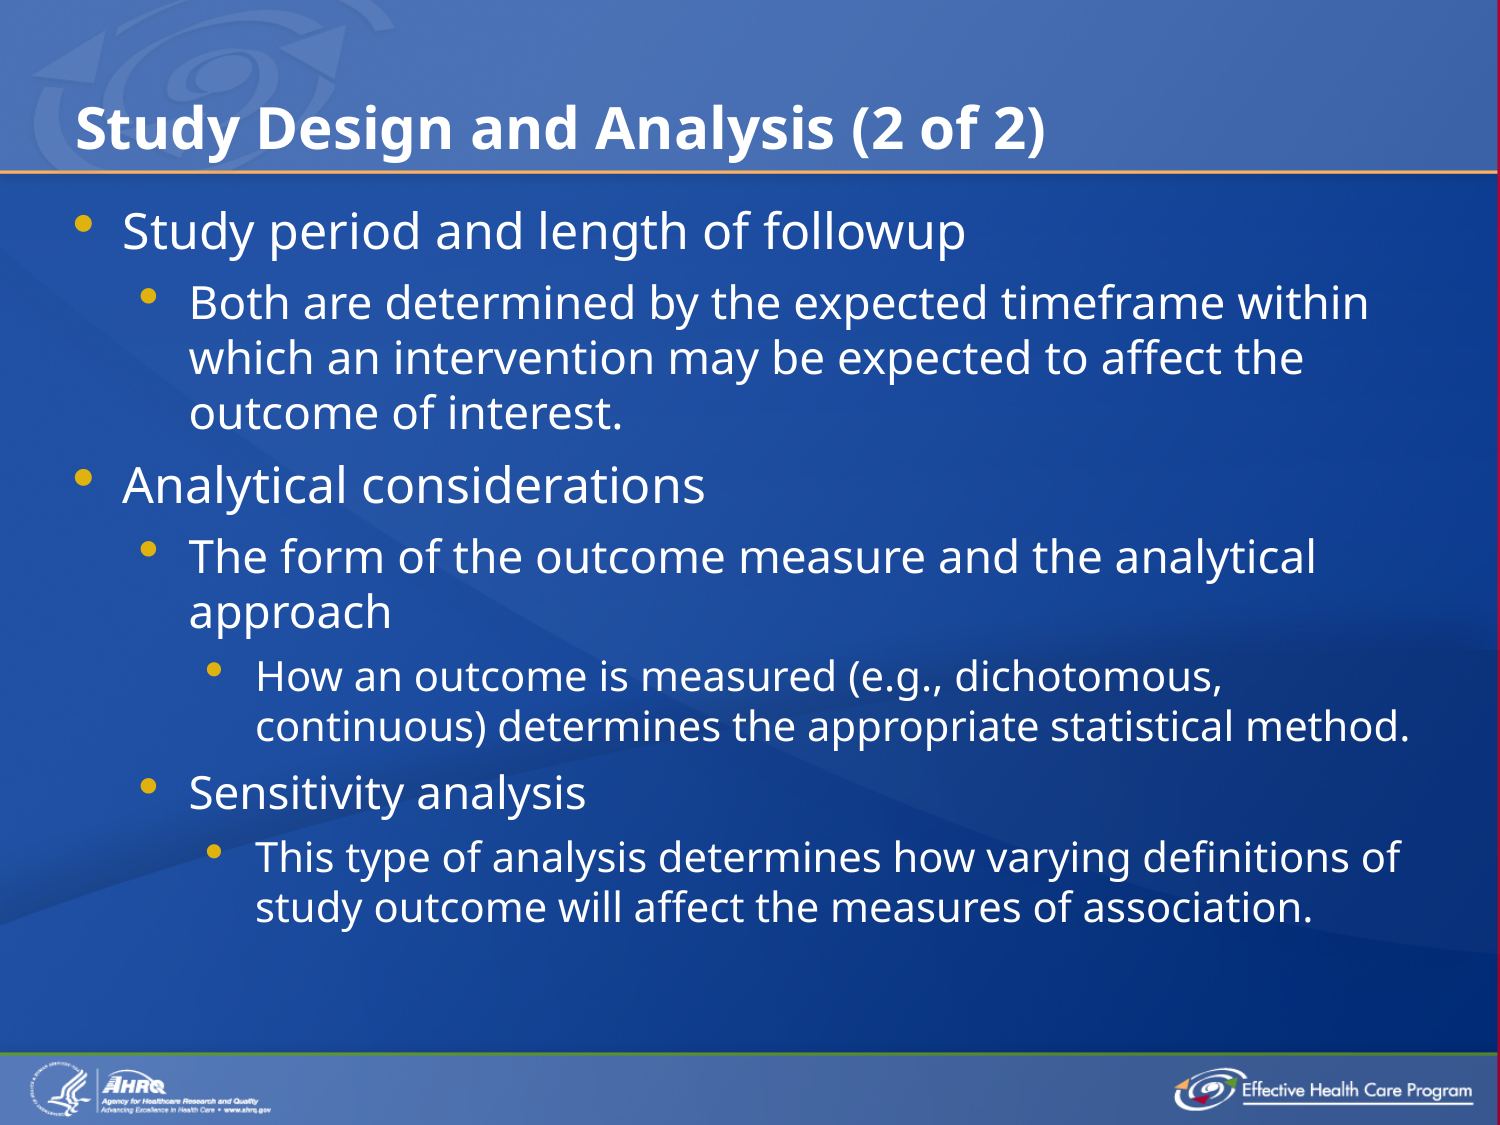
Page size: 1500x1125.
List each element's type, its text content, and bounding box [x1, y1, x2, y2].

title Study Design and Analysis (2 of 2) [75, 21, 1425, 163]
picture [0, 0, 1500, 1125]
list Study period and length of followup Both are determined by the expected timeframe within which an intervention may be expected to affect the outcome of interest. Analytical considerations The form of the outcome measure and the analytical approach How an outcome is measured (e.g., dichotomous, continuous) determines the appropriate statistical method. Sensitivity analysis This type of analysis determines how varying definitions of study outcome will affect the measures of association. [75, 200, 1425, 992]
